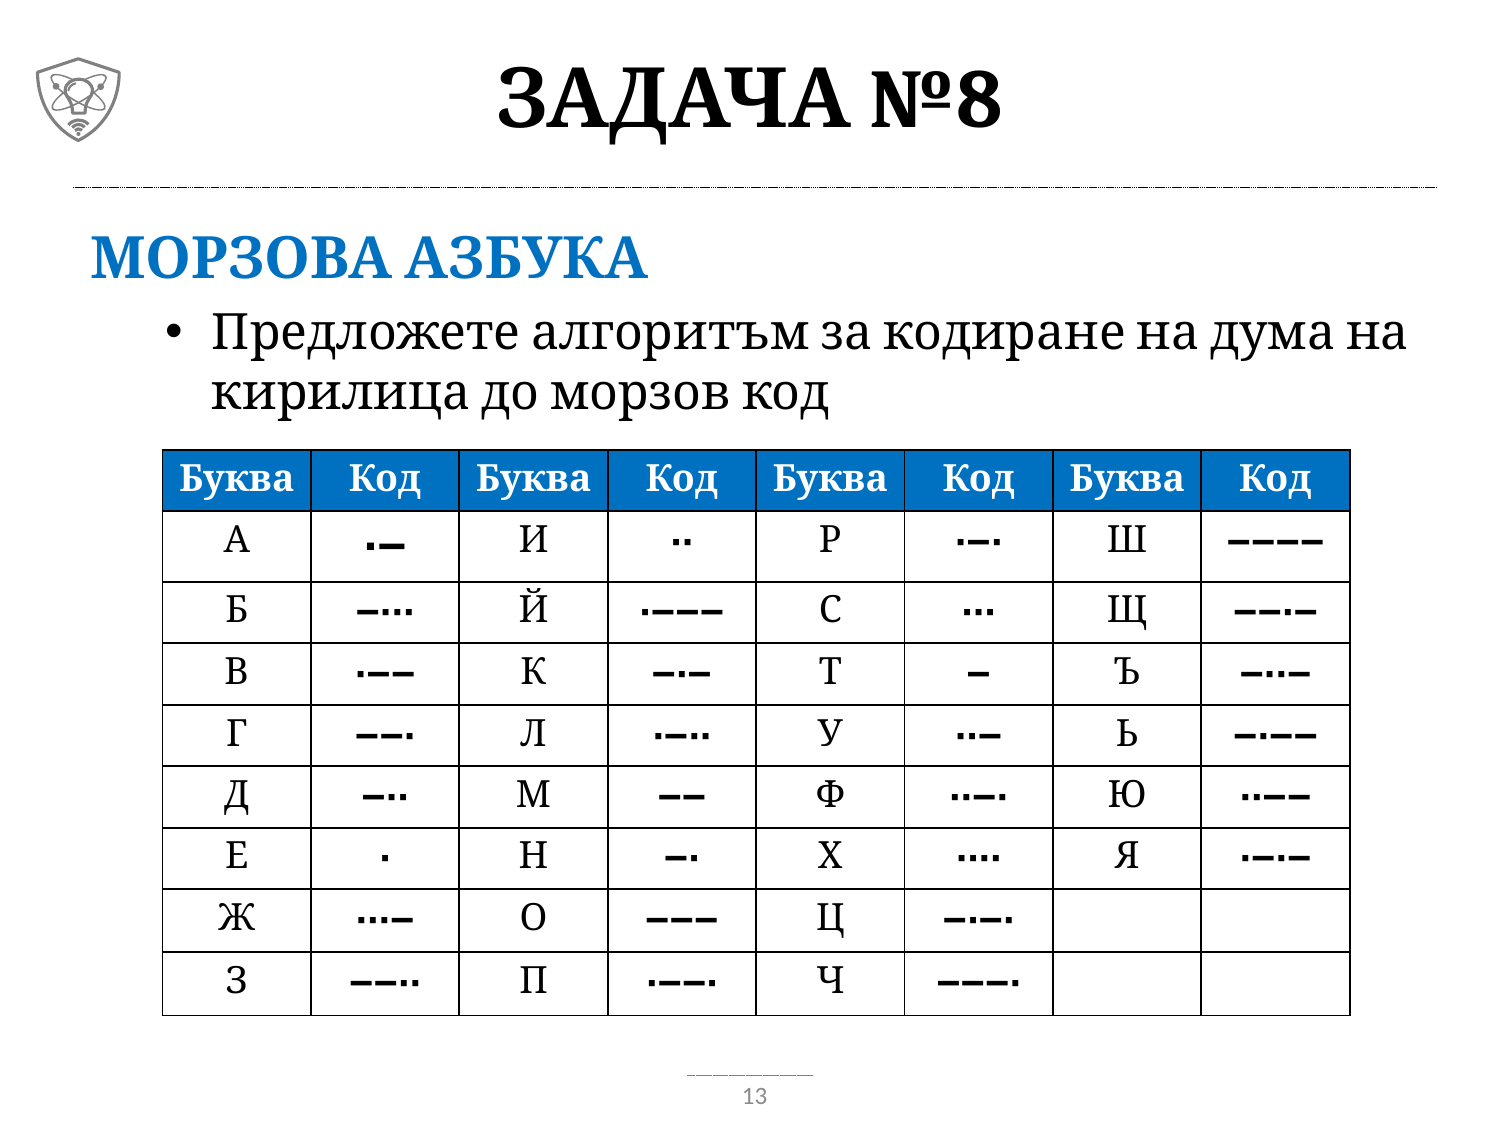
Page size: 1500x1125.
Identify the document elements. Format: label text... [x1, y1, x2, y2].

table_cell −∙∙∙ [312, 583, 458, 642]
table_cell −−−∙ [905, 953, 1052, 1015]
table_header Буква [1054, 451, 1200, 510]
table_cell ∙−∙ [905, 512, 1052, 581]
table_header Код [1202, 451, 1349, 510]
table_cell ∙−− [312, 644, 458, 704]
table_cell Т [757, 644, 904, 704]
table_cell Д [163, 767, 310, 827]
table_cell В [163, 644, 310, 704]
table_cell − [905, 644, 1052, 704]
table_cell З [163, 953, 310, 1015]
table_cell С [757, 583, 904, 642]
table_cell Щ [1054, 583, 1200, 642]
table_cell [1202, 953, 1349, 1015]
table_cell −−∙ [312, 706, 458, 765]
table_cell Ч [757, 953, 904, 1015]
table_cell ∙−−− [609, 583, 755, 642]
table_cell У [757, 706, 904, 765]
table_cell Ь [1054, 706, 1200, 765]
table_cell ∙−∙− [1202, 829, 1349, 888]
table_cell Ш [1054, 512, 1200, 581]
table_cell −−∙∙ [312, 953, 458, 1015]
table_cell Ф [757, 767, 904, 827]
table_cell Ц [757, 890, 904, 951]
table_cell К [460, 644, 607, 704]
table_cell [1202, 890, 1349, 951]
table_cell ∙∙−− [1202, 767, 1349, 827]
table_header Буква [460, 451, 607, 510]
table_header Код [609, 451, 755, 510]
table_header Буква [757, 451, 904, 510]
table_cell Ю [1054, 767, 1200, 827]
table_cell Ъ [1054, 644, 1200, 704]
table_cell −∙−− [1202, 706, 1349, 765]
table_cell И [460, 512, 607, 581]
table_cell ∙ [312, 829, 458, 888]
table_cell Й [460, 583, 607, 642]
table_cell [1054, 953, 1200, 1015]
table_cell −∙−∙ [905, 890, 1052, 951]
list Морзова азбука Предложете алгоритъм за кодиране на дума на кирилица до морзов код [75, 212, 1450, 1063]
slide_number 13 [579, 1065, 930, 1125]
table_cell −−−− [1202, 512, 1349, 581]
table_cell Я [1054, 829, 1200, 888]
table_cell −−− [609, 890, 755, 951]
table_cell −∙∙− [1202, 644, 1349, 704]
table_cell М [460, 767, 607, 827]
table_header Код [312, 451, 458, 510]
table_cell −∙− [609, 644, 755, 704]
table_cell −∙ [609, 829, 755, 888]
table_cell Х [757, 829, 904, 888]
table_cell ∙∙− [905, 706, 1052, 765]
table_header Код [905, 451, 1052, 510]
table_cell Ж [163, 890, 310, 951]
table_cell П [460, 953, 607, 1015]
table_cell ∙∙∙ [905, 583, 1052, 642]
table_cell −−∙− [1202, 583, 1349, 642]
table_cell ∙−∙∙ [609, 706, 755, 765]
table_cell −− [609, 767, 755, 827]
title Задача №8 [0, 0, 1500, 188]
table_cell ∙∙∙∙ [905, 829, 1052, 888]
table_cell ∙∙∙− [312, 890, 458, 951]
table_cell А [163, 512, 310, 581]
table_header Буква [163, 451, 310, 510]
table_cell ∙∙ [609, 512, 755, 581]
table_cell ∙∙−∙ [905, 767, 1052, 827]
table_cell Г [163, 706, 310, 765]
table_cell Е [163, 829, 310, 888]
table_cell О [460, 890, 607, 951]
table_cell −∙∙ [312, 767, 458, 827]
table_cell ∙− [312, 512, 458, 581]
table_cell Л [460, 706, 607, 765]
table_cell Р [757, 512, 904, 581]
table_cell Н [460, 829, 607, 888]
table_cell ∙−−∙ [609, 953, 755, 1015]
table_cell Б [163, 583, 310, 642]
table_cell [1054, 890, 1200, 951]
